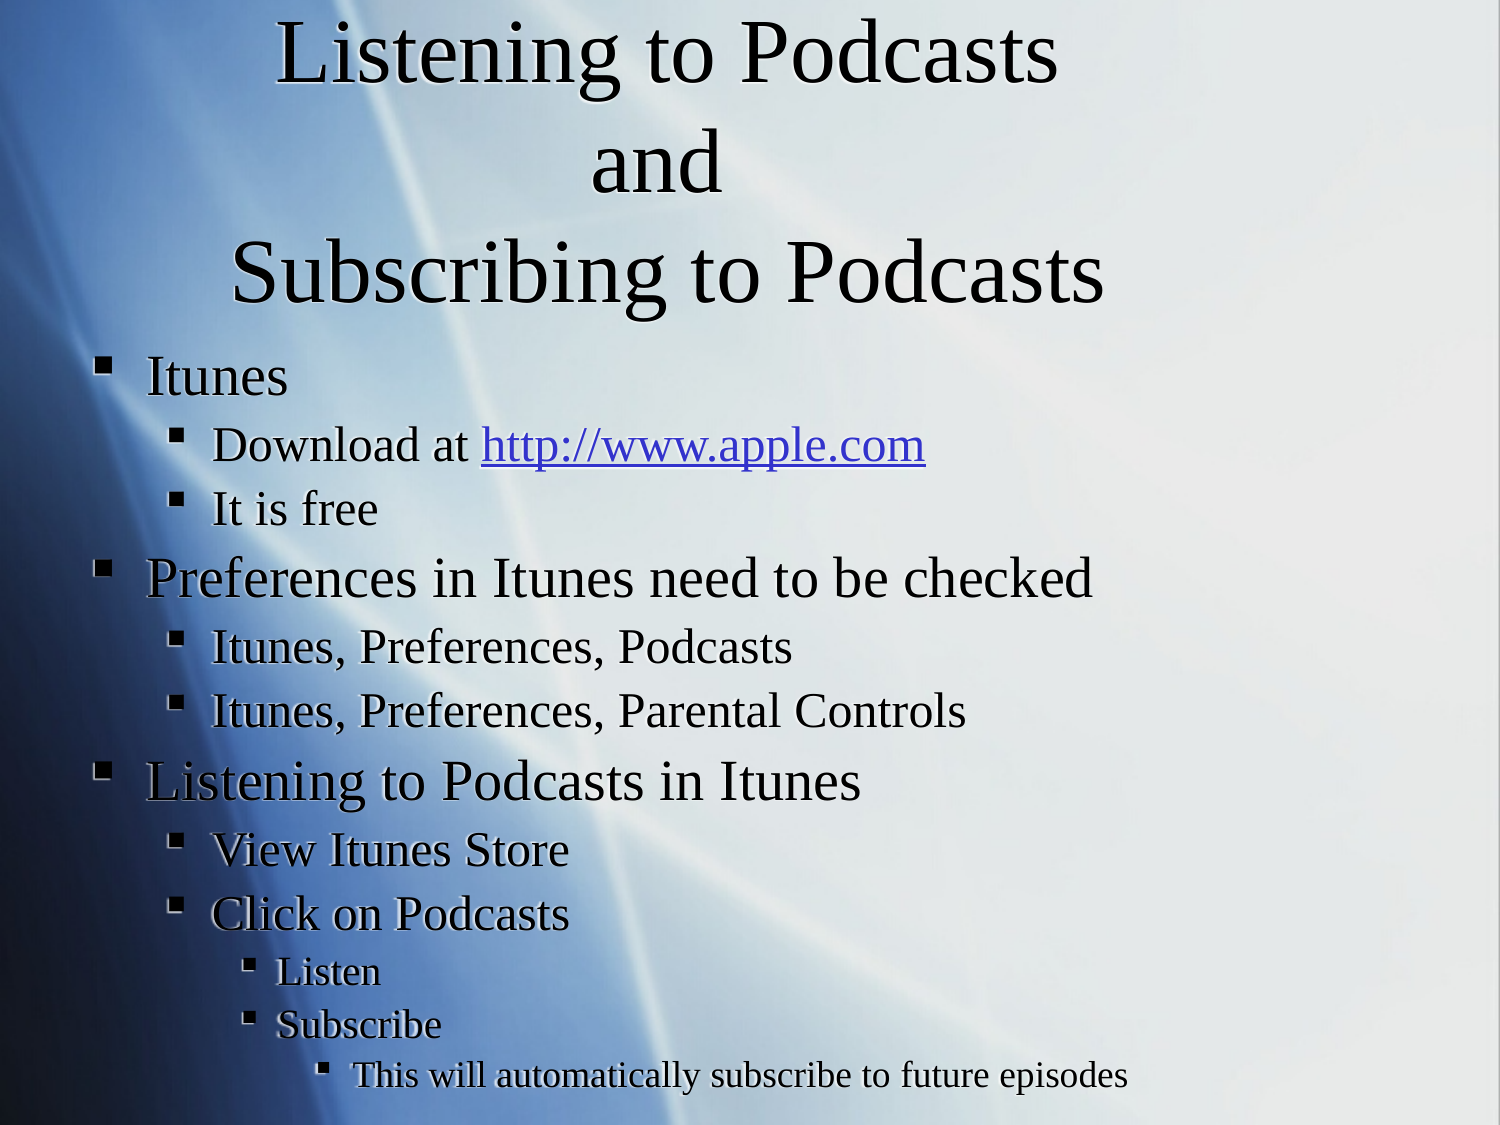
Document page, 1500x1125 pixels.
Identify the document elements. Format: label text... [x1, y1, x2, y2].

picture [0, 0, 1500, 1125]
list Itunes Download at http://www.apple.com It is free Preferences in Itunes need to be checked Itunes, Preferences, Podcasts Itunes, Preferences, Parental Controls Listening to Podcasts in Itunes View Itunes Store Click on Podcasts Listen Subscribe This will automatically subscribe to future episodes [74, 337, 1500, 1125]
title Listening to Podcasts and Subscribing to Podcasts [0, 74, 1338, 238]
